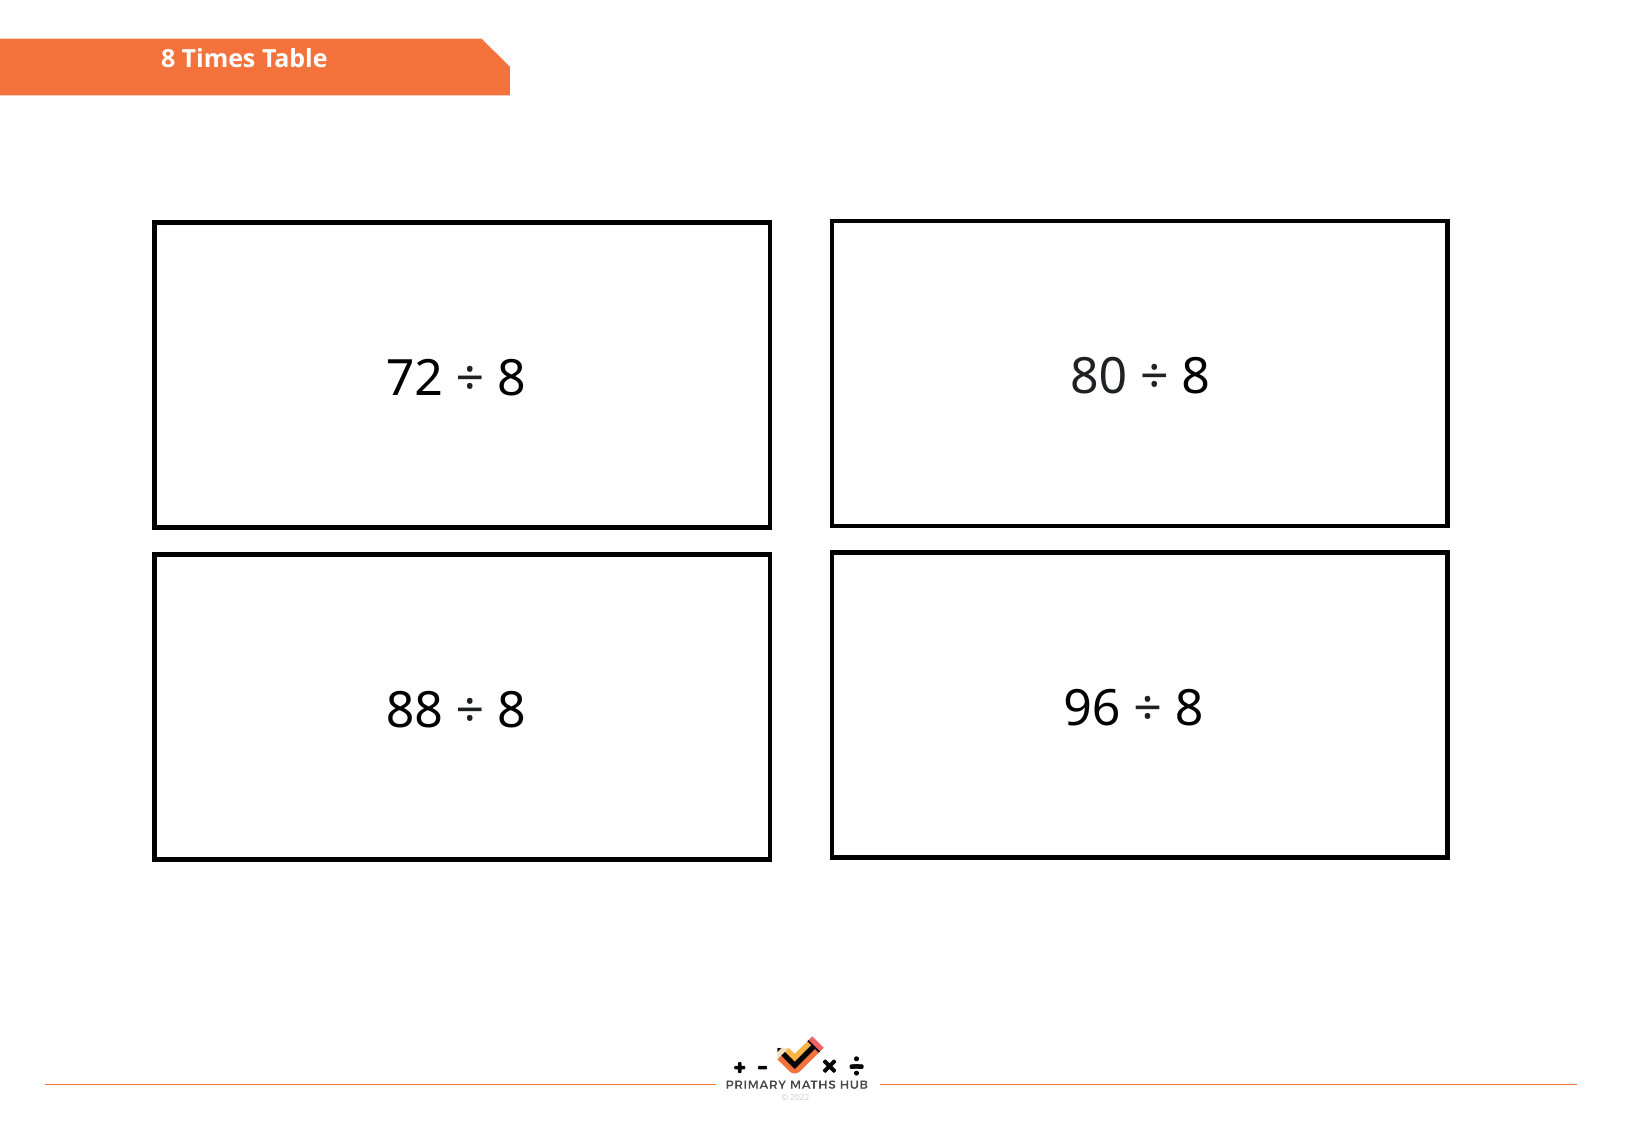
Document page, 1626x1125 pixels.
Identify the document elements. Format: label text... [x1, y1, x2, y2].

text_box 88 ÷ 8 [153, 553, 771, 860]
text_box 8 Times Table [0, 37, 511, 97]
text_box 96 ÷ 8 [831, 552, 1449, 859]
text_box 80 ÷ 8 [831, 220, 1449, 527]
text_box 72 ÷ 8 [153, 222, 771, 529]
picture [722, 1034, 872, 1094]
text_box © 2022 [720, 1084, 870, 1110]
